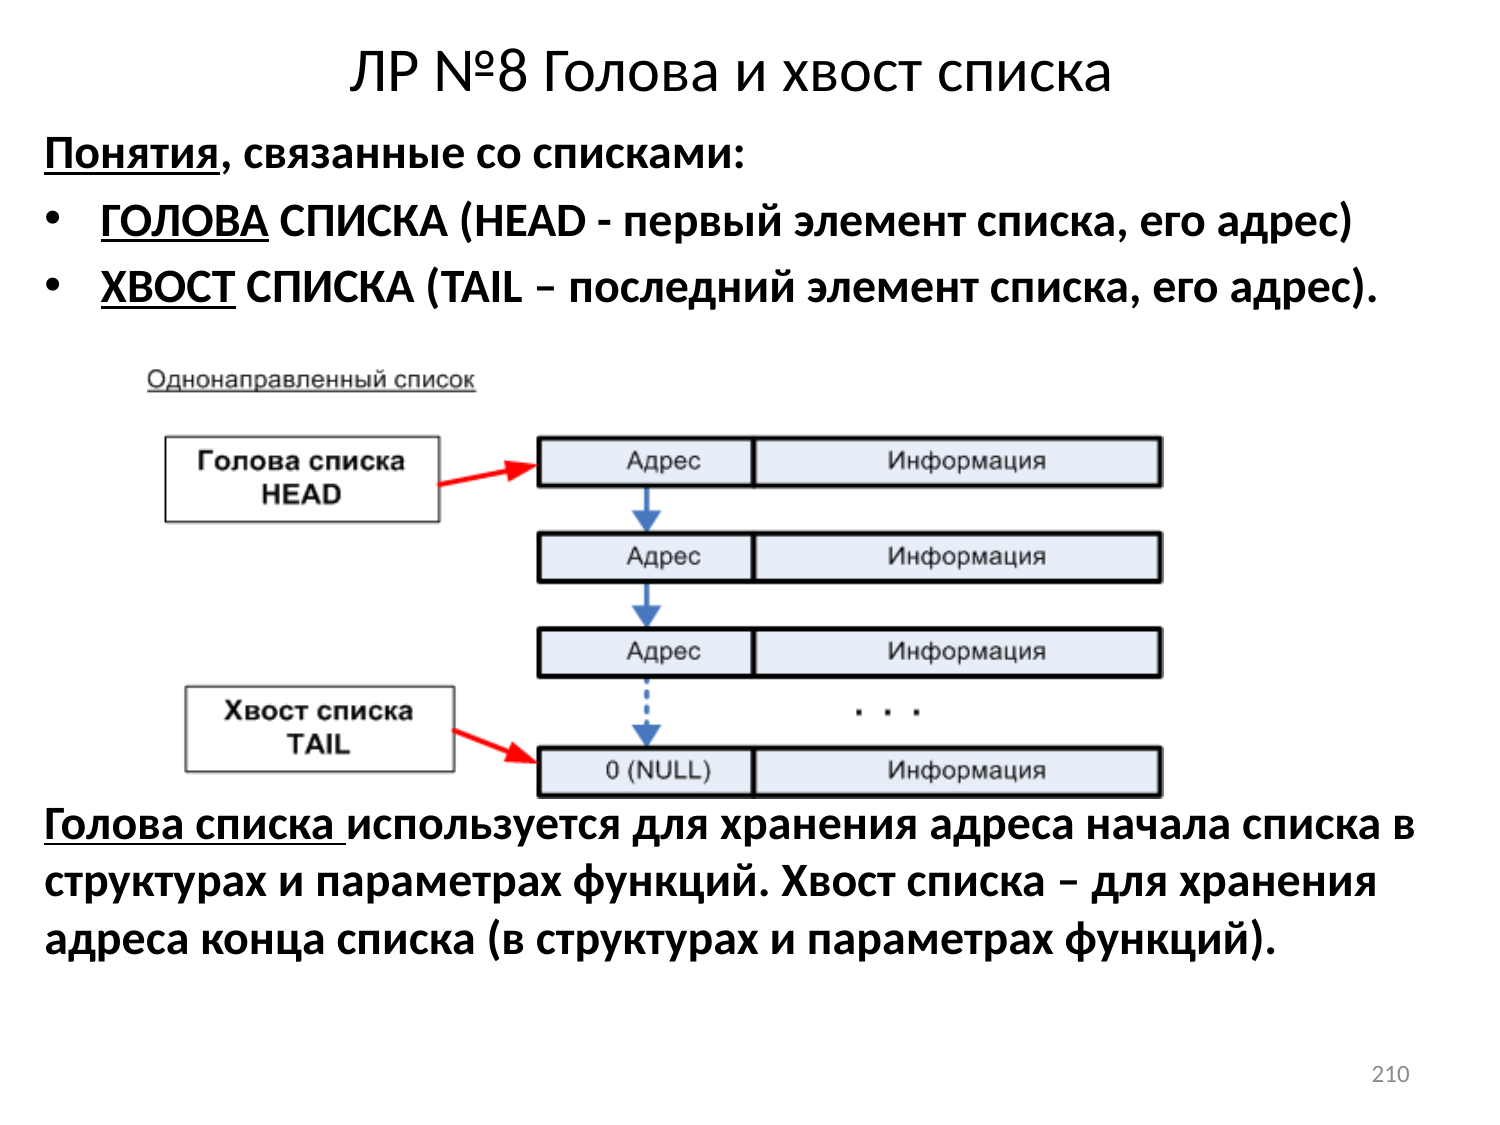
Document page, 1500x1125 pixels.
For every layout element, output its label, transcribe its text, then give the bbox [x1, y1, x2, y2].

slide_number 210 [1074, 1042, 1425, 1103]
text_box Понятия, связанные со списками: ГОЛОВА СПИСКА (HEAD - первый элемент списка, его адрес) ХВОСТ СПИСКА (TAIL – последний элемент списка, его адрес). Голова списка используется для хранения адреса начала списка в структурах и параметрах функций. Хвост списка – для хранения адреса конца списка (в структурах и параметрах функций). [29, 113, 1453, 327]
title ЛР №8 Голова и хвост списка [147, 19, 1317, 113]
picture [147, 361, 1164, 799]
